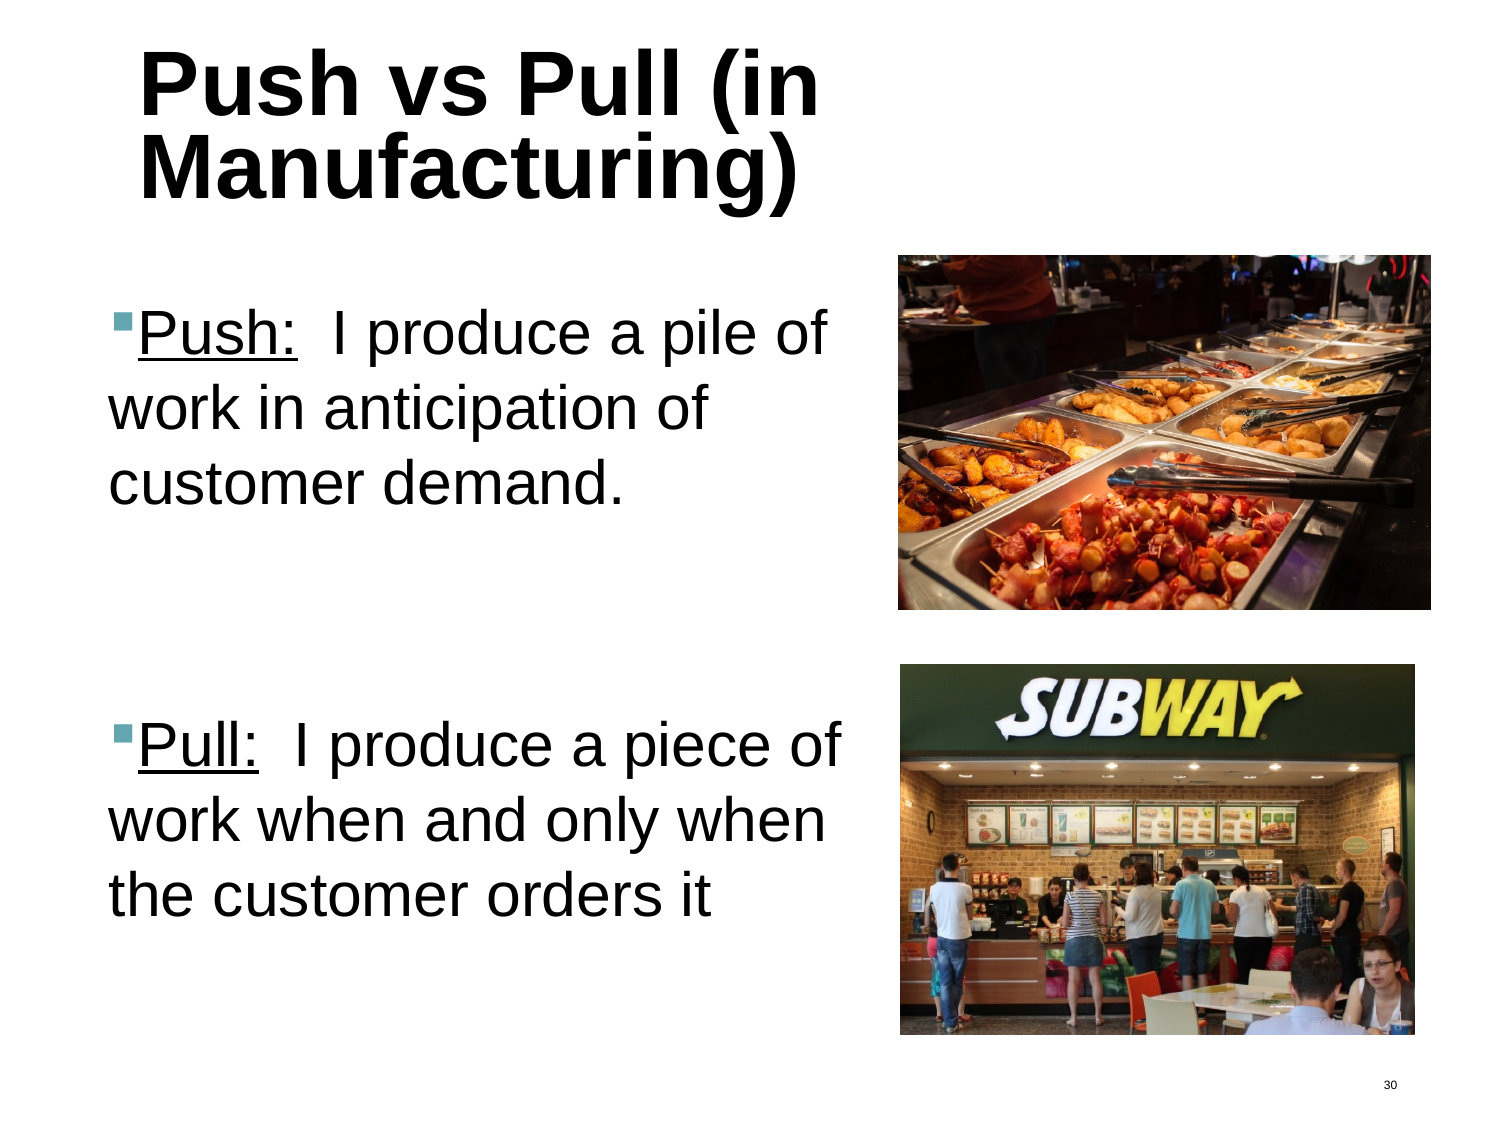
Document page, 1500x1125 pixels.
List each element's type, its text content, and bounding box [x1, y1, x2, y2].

list Push: I produce a pile of work in anticipation of customer demand. Pull: I produce a piece of work when and only when the customer orders it [37, 284, 904, 935]
picture [900, 664, 1415, 1036]
title Push vs Pull (in Manufacturing) [123, 42, 1337, 231]
picture [898, 255, 1431, 610]
slide_number 30 [1100, 1043, 1413, 1100]
